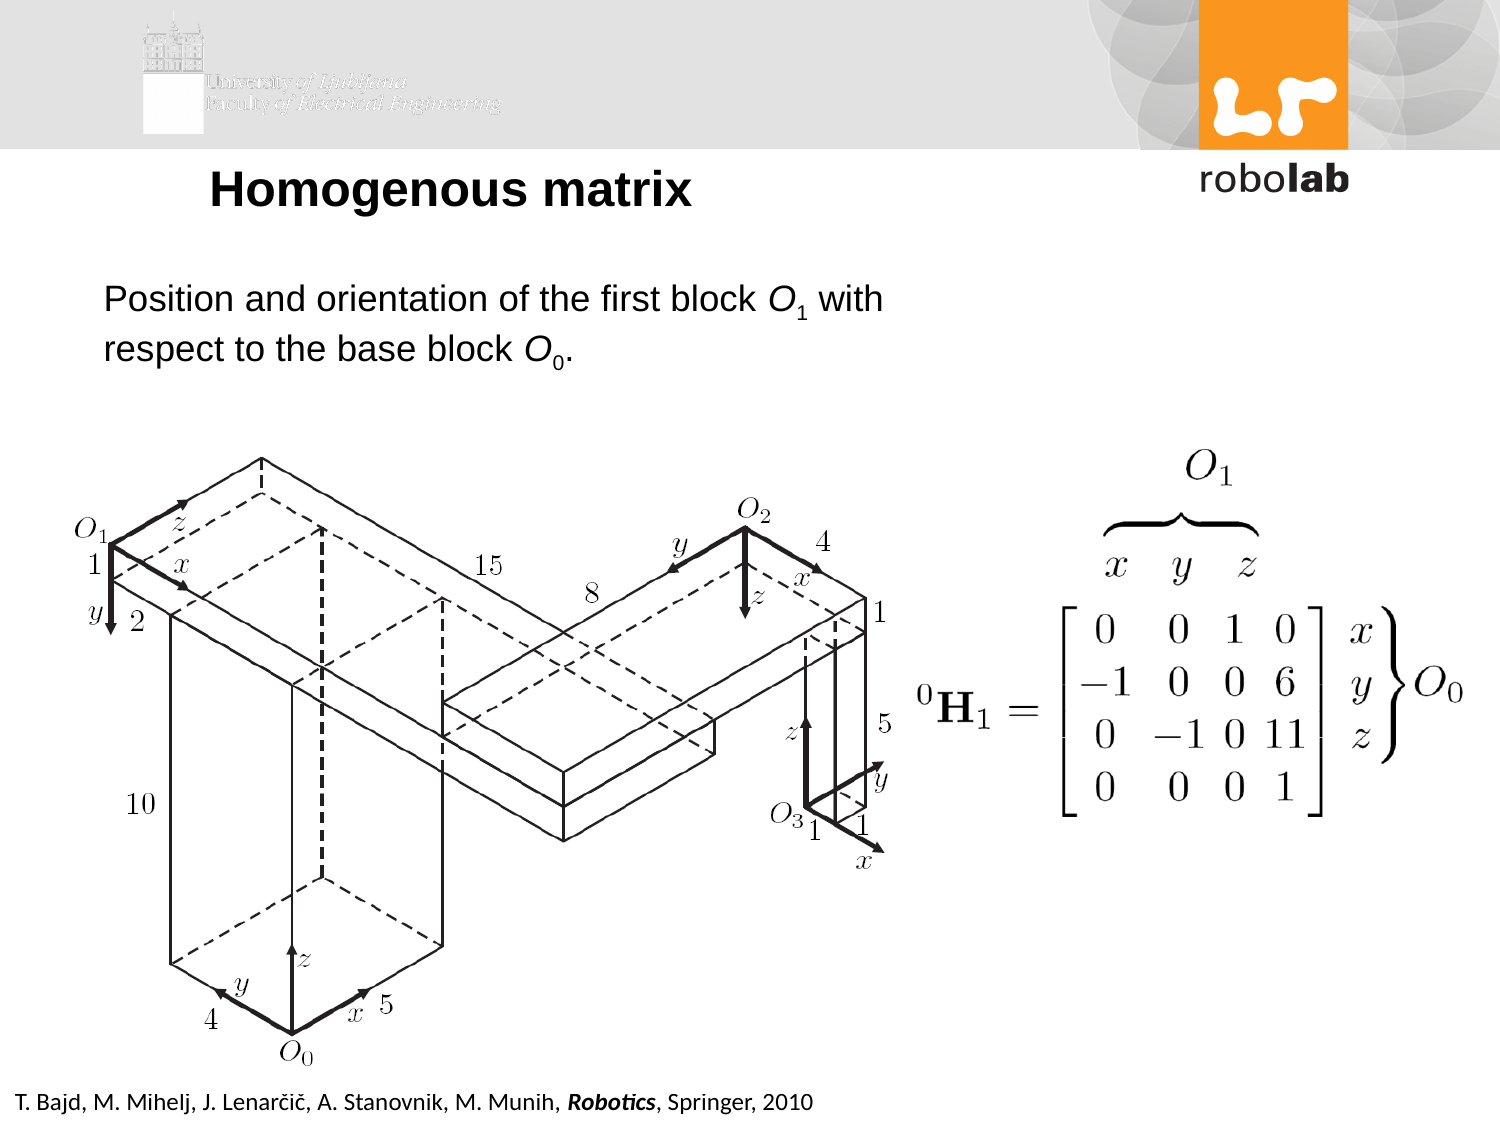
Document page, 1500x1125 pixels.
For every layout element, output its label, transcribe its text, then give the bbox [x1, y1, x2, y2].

picture [143, 10, 501, 134]
list Position and orientation of the first block O1 with respect to the base block O0. [88, 267, 1017, 383]
picture [0, 408, 1474, 1094]
picture [998, 0, 1500, 196]
text_box Homogenous matrix [194, 148, 1062, 224]
